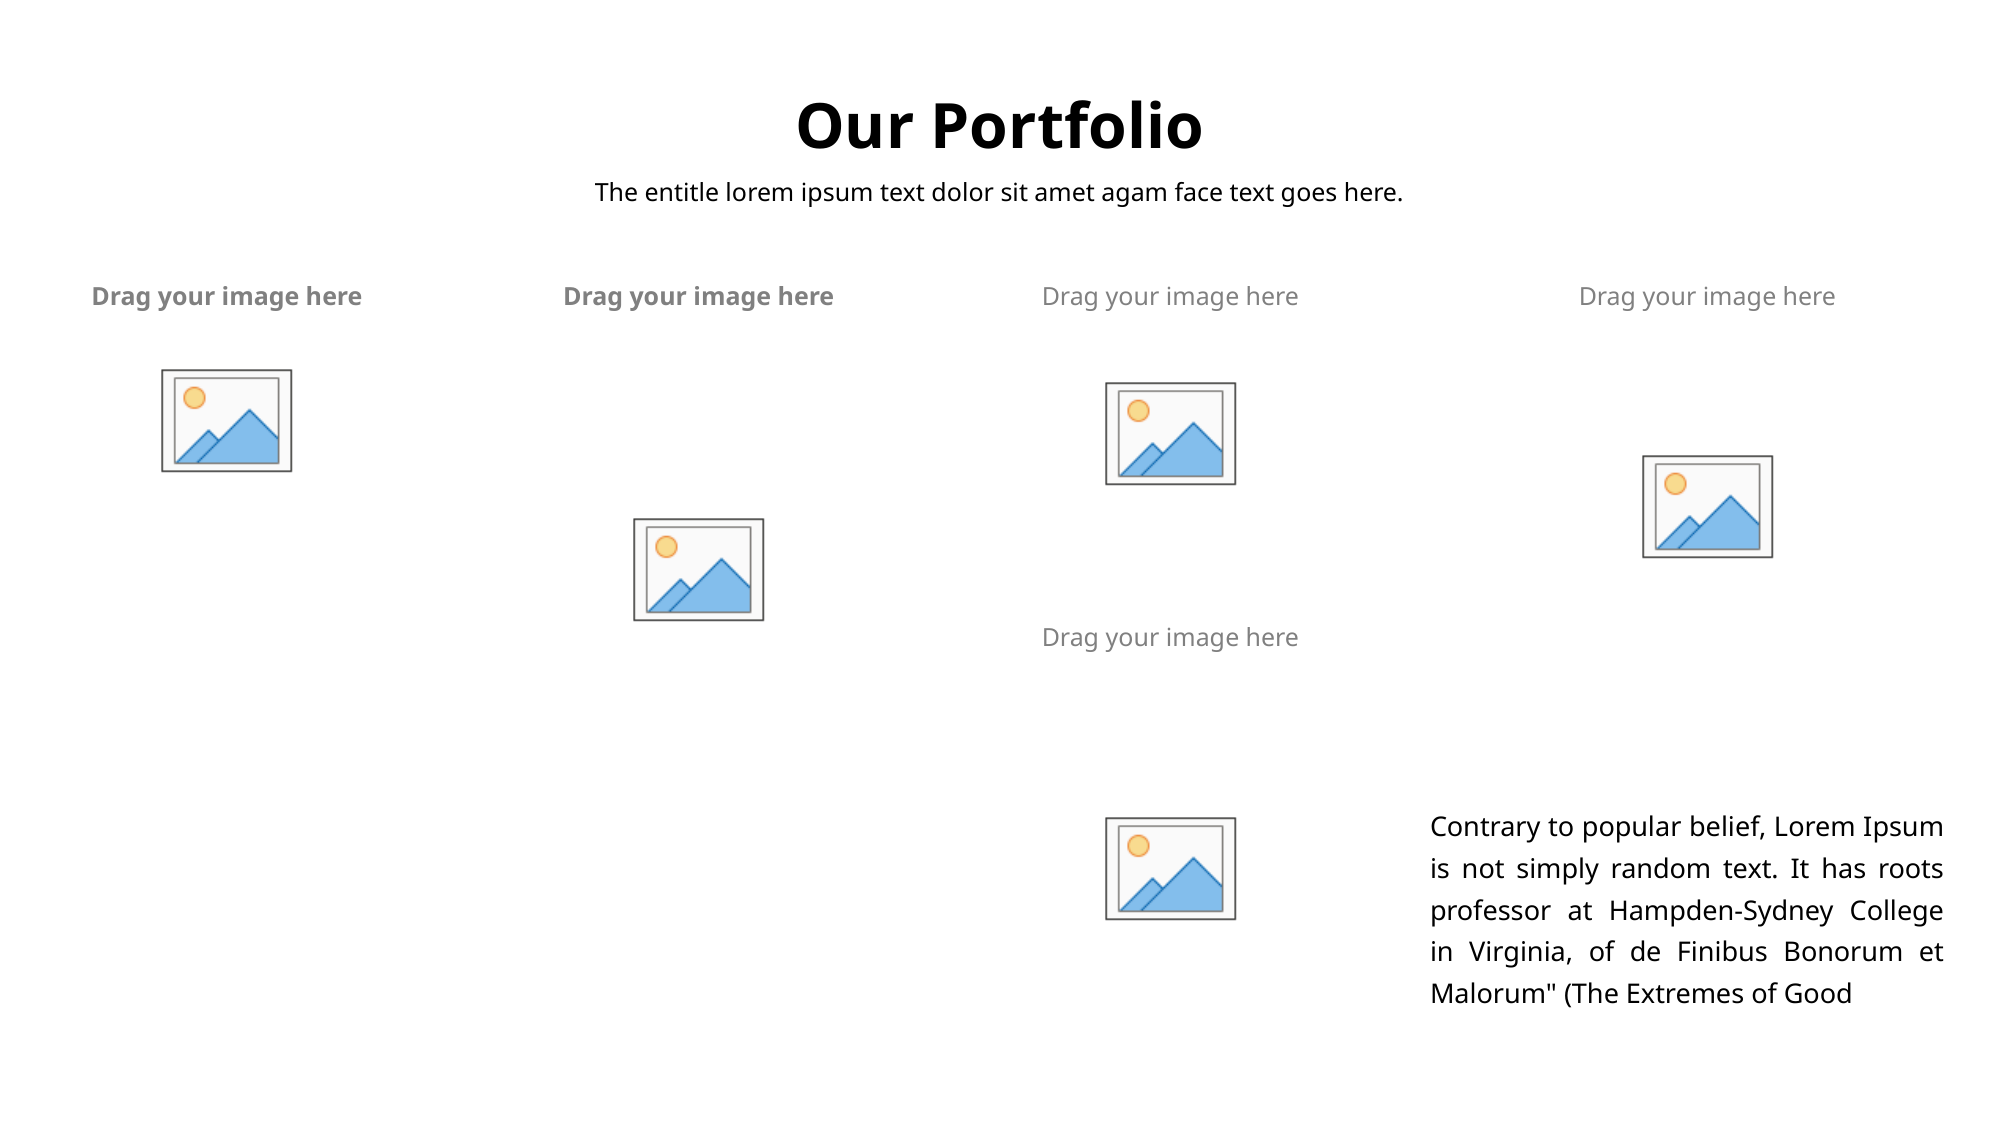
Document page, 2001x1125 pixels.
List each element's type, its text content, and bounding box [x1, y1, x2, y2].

picture [943, 613, 1398, 1125]
picture [1415, 272, 2000, 742]
picture [943, 272, 1398, 596]
picture [471, 272, 927, 868]
picture [0, 272, 455, 570]
title Our Portfolio [137, 78, 1863, 172]
text_box Contrary to popular belief, Lorem Ipsum is not simply random text. It has roots professor at Hampden-Sydney College in Virginia, of de Finibus Bonorum et Malorum" (The Extremes of Good [1415, 792, 1959, 1017]
subtitle The entitle lorem ipsum text dolor sit amet agam face text goes here. [137, 172, 1863, 204]
